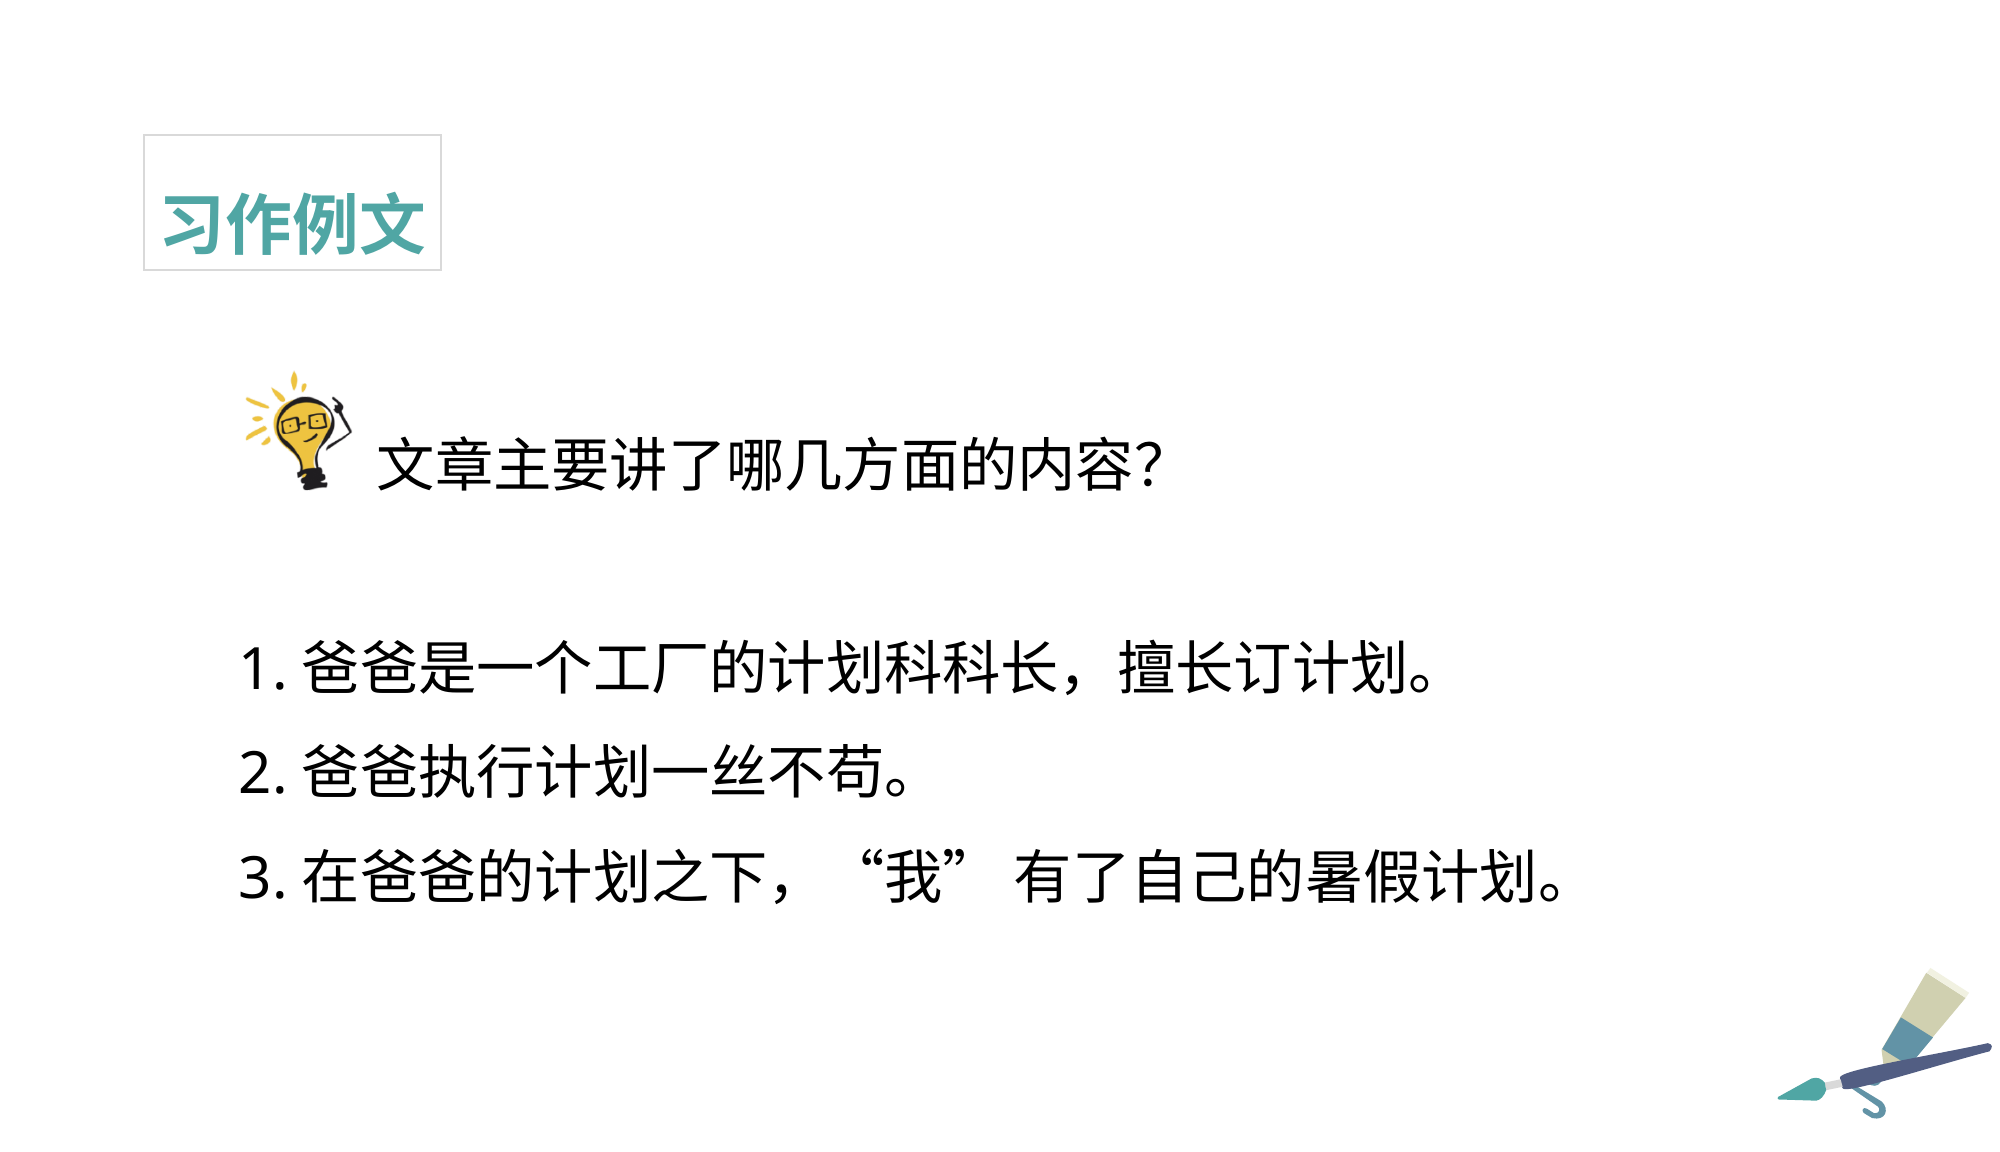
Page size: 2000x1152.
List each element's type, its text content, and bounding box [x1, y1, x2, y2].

text_box 1.爸爸是一个工厂的计划科科长，擅长订计划。 2.爸爸执行计划一丝不苟。 3.在爸爸的计划之下，“我” 有了自己的暑假计划。 [224, 588, 1950, 918]
text_box 文章主要讲了哪几方面的内容？ [362, 385, 1565, 506]
picture [224, 358, 372, 504]
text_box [1811, 970, 1974, 1152]
text_box 习作例文 [143, 134, 442, 271]
